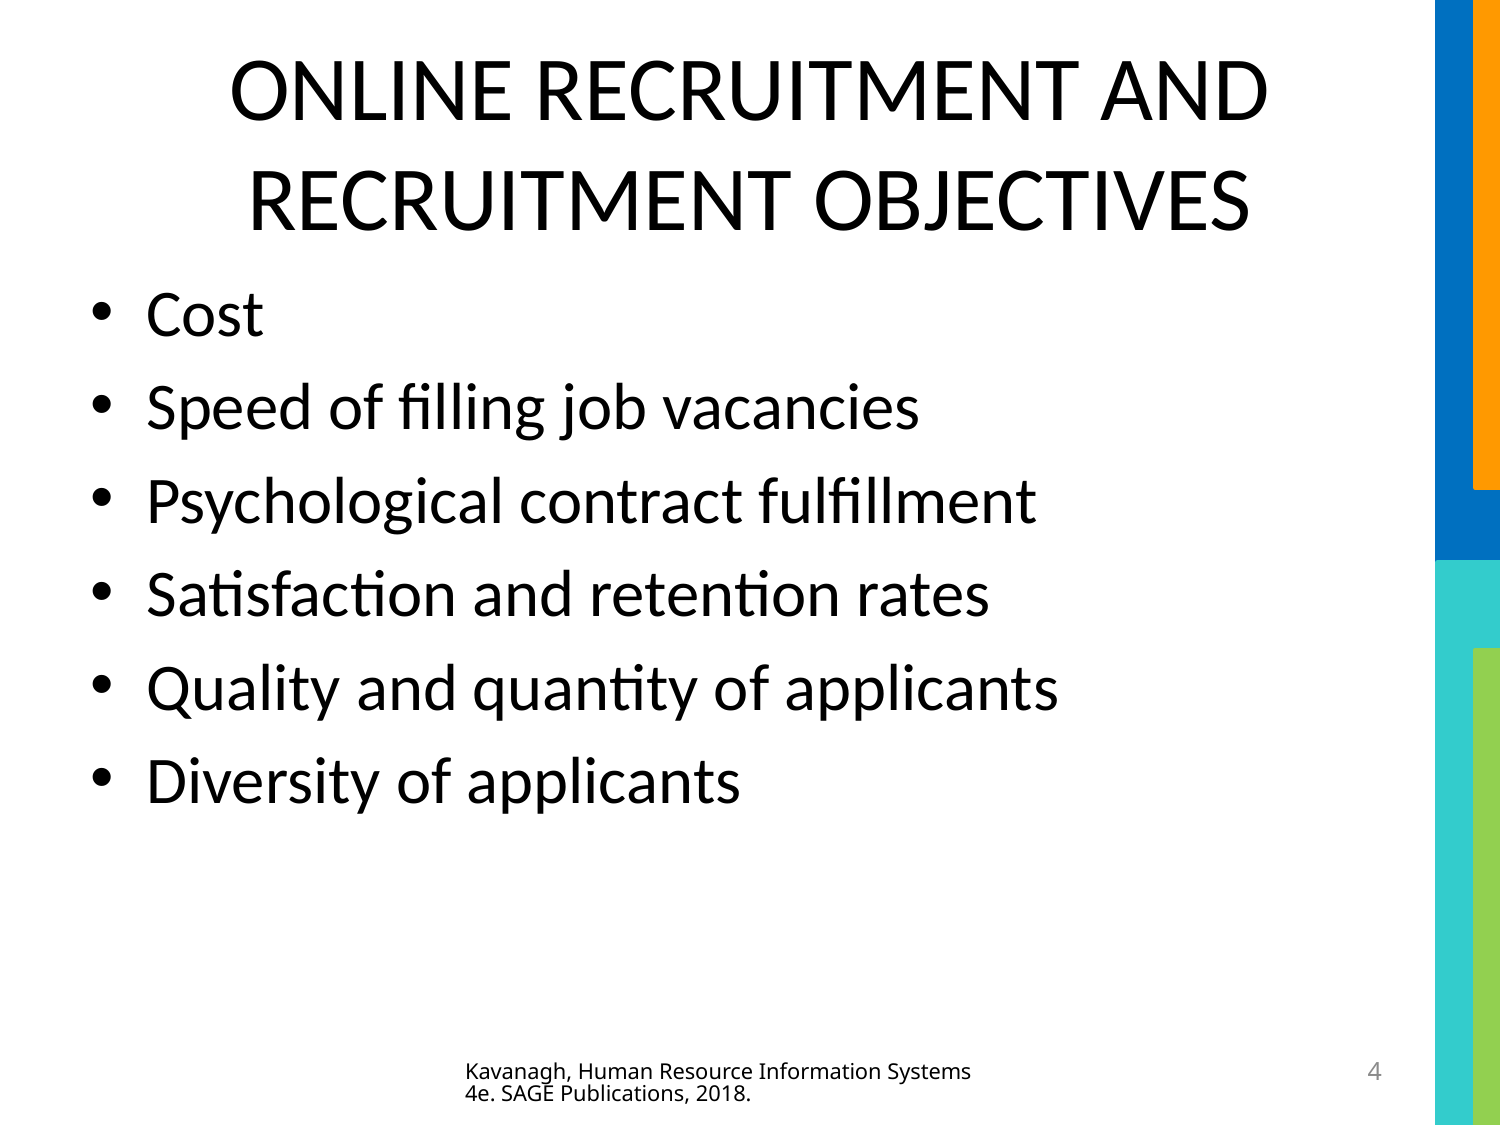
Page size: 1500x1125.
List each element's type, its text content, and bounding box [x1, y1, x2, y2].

slide_number 4 [1059, 1042, 1397, 1103]
list Cost Speed of filling job vacancies Psychological contract fulfillment Satisfaction and retention rates Quality and quantity of applicants Diversity of applicants [75, 262, 1425, 1005]
footer Kavanagh, Human Resource Information Systems 4e. SAGE Publications, 2018. [450, 1042, 1004, 1103]
title ONLINE RECRUITMENT AND RECRUITMENT OBJECTIVES [75, 45, 1425, 233]
